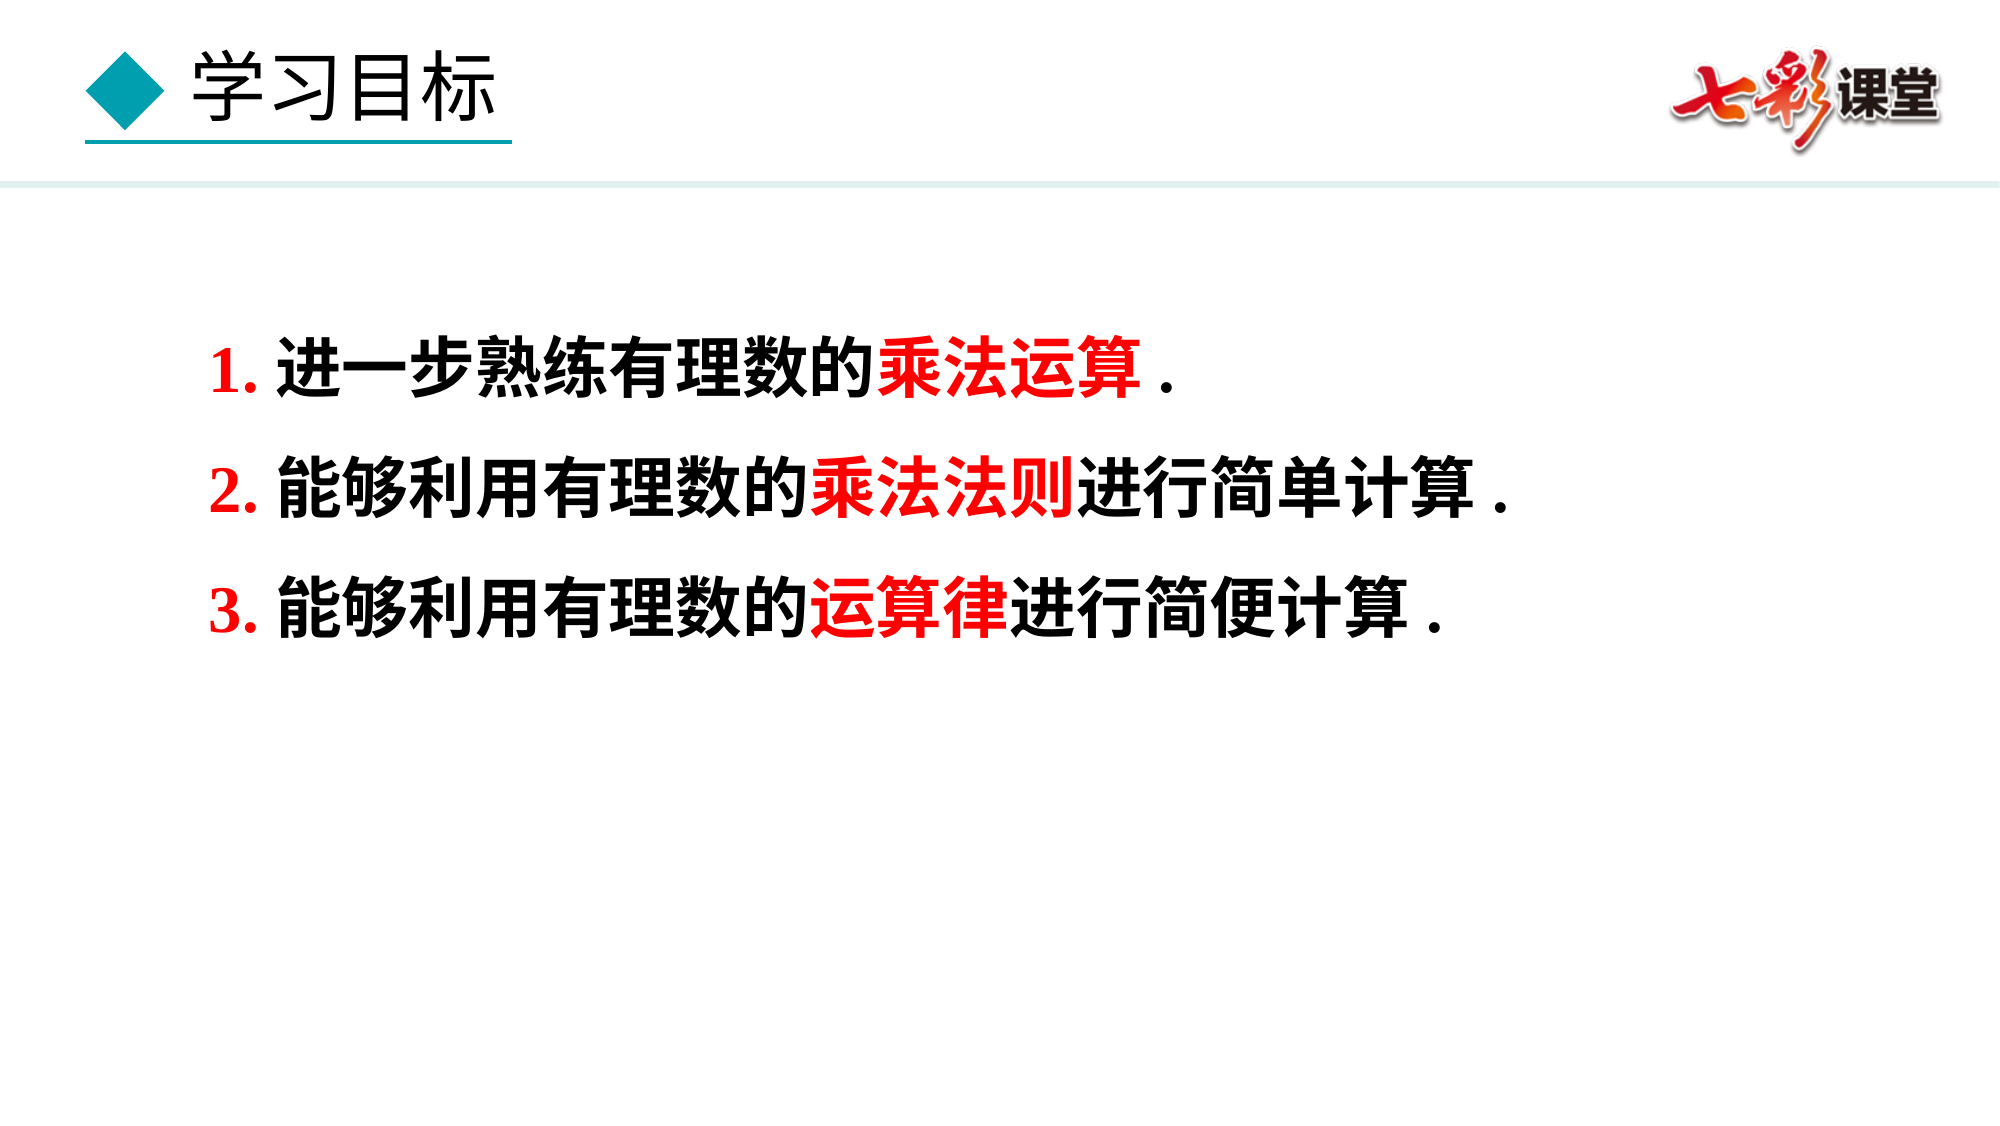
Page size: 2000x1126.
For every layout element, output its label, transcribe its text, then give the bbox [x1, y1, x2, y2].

text_box 1.进一步熟练有理数的乘法运算. 2.能够利用有理数的乘法法则进行简单计算. 3.能够利用有理数的运算律进行简便计算. [194, 278, 1856, 654]
picture [1666, 42, 1948, 157]
